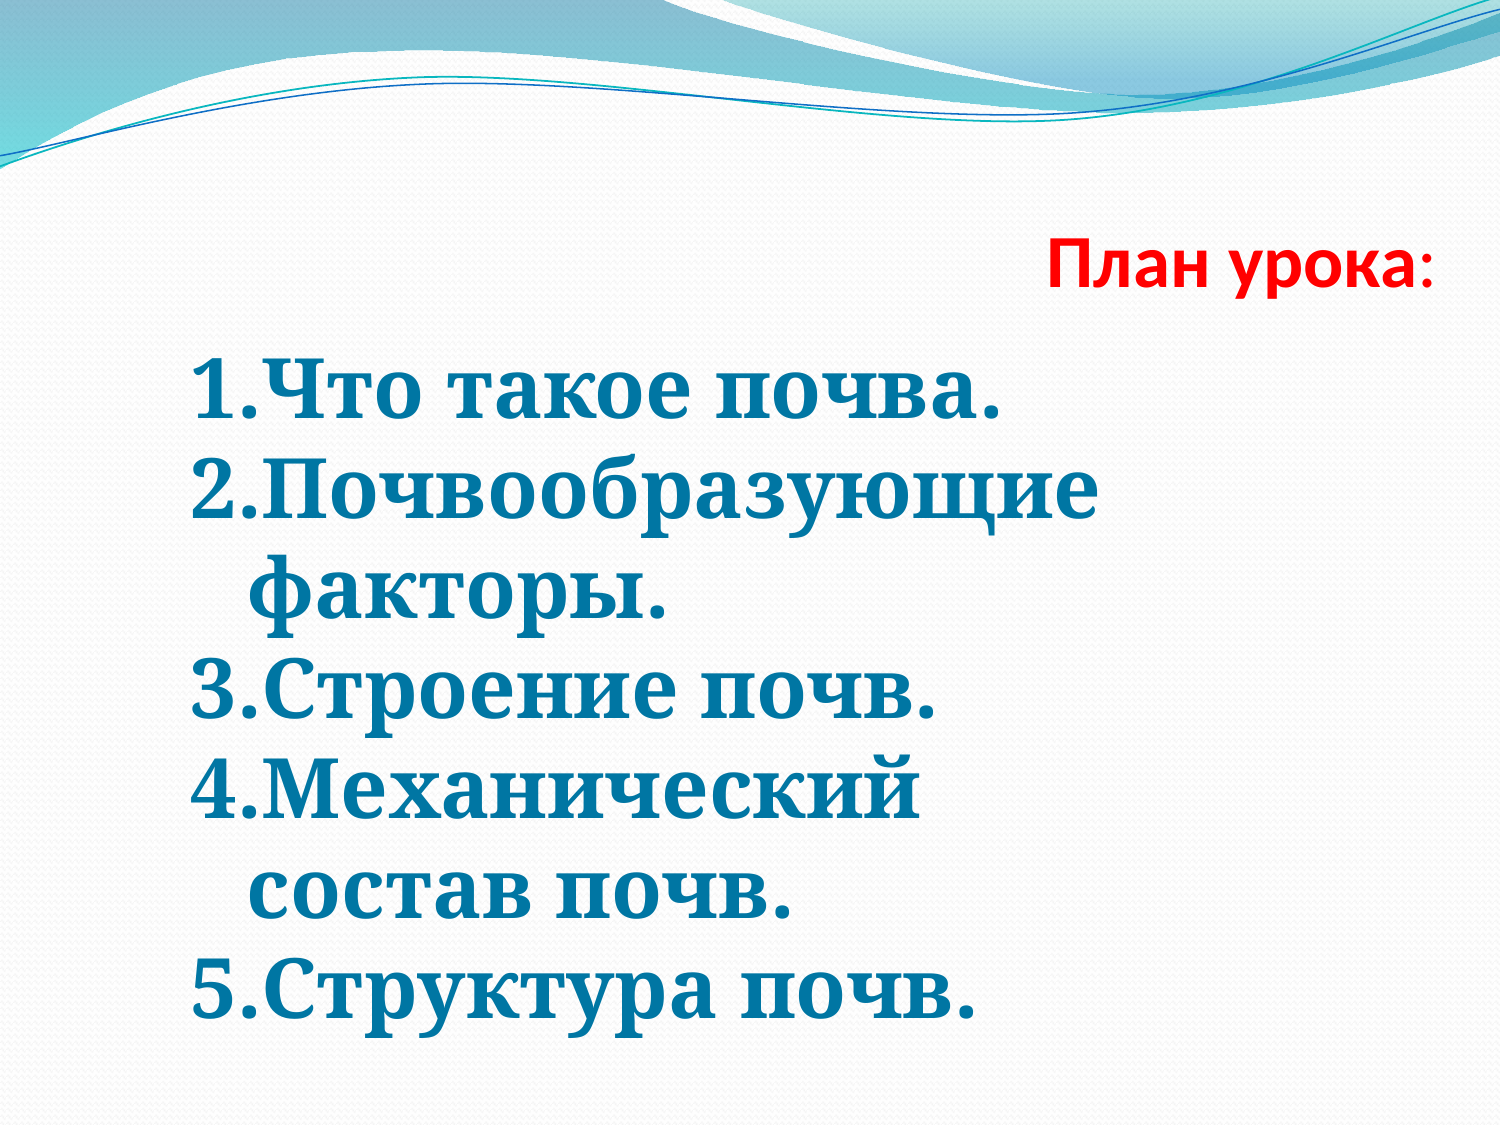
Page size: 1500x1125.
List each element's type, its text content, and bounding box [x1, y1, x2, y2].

title План урока: [75, 115, 1438, 303]
text_box Что такое почва. Почвообразующие факторы. Строение почв. Механический состав почв. Структура почв. [175, 328, 1208, 1088]
